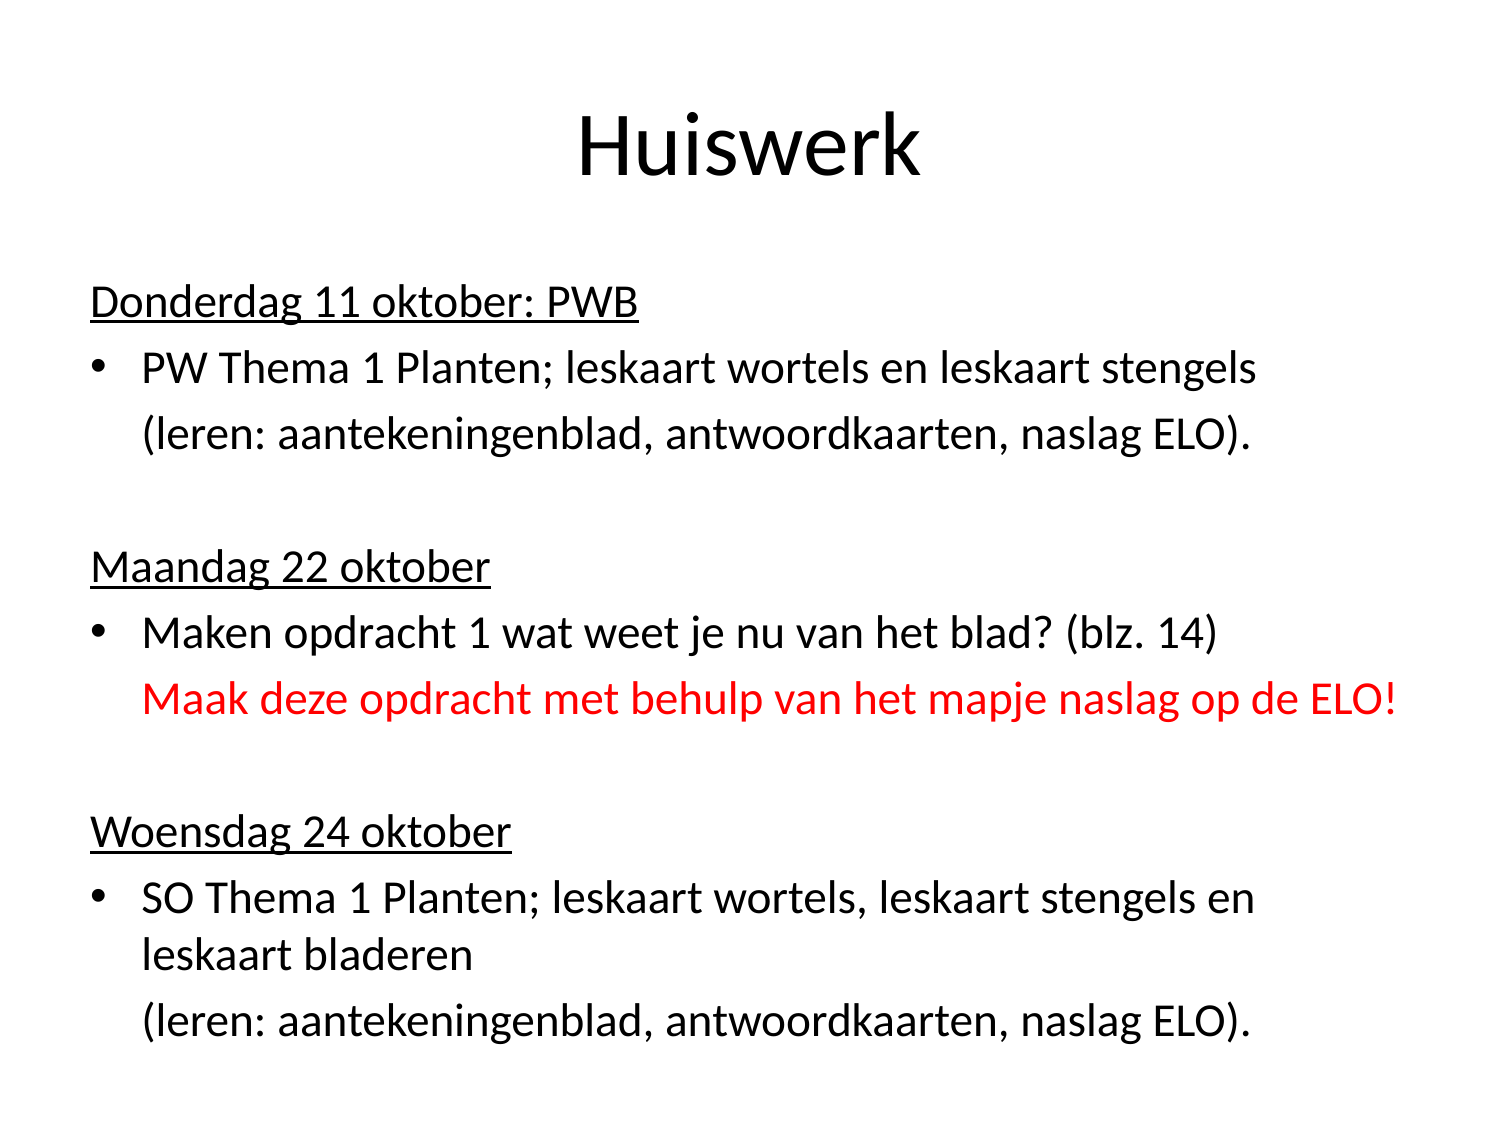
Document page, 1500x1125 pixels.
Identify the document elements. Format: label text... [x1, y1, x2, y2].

list Donderdag 11 oktober: PWB PW Thema 1 Planten; leskaart wortels en leskaart stengels (leren: aantekeningenblad, antwoordkaarten, naslag ELO). Maandag 22 oktober Maken opdracht 1 wat weet je nu van het blad? (blz. 14) Maak deze opdracht met behulp van het mapje naslag op de ELO! Woensdag 24 oktober SO Thema 1 Planten; leskaart wortels, leskaart stengels en leskaart bladeren (leren: aantekeningenblad, antwoordkaarten, naslag ELO). [75, 262, 1425, 1106]
title Huiswerk [75, 45, 1425, 233]
